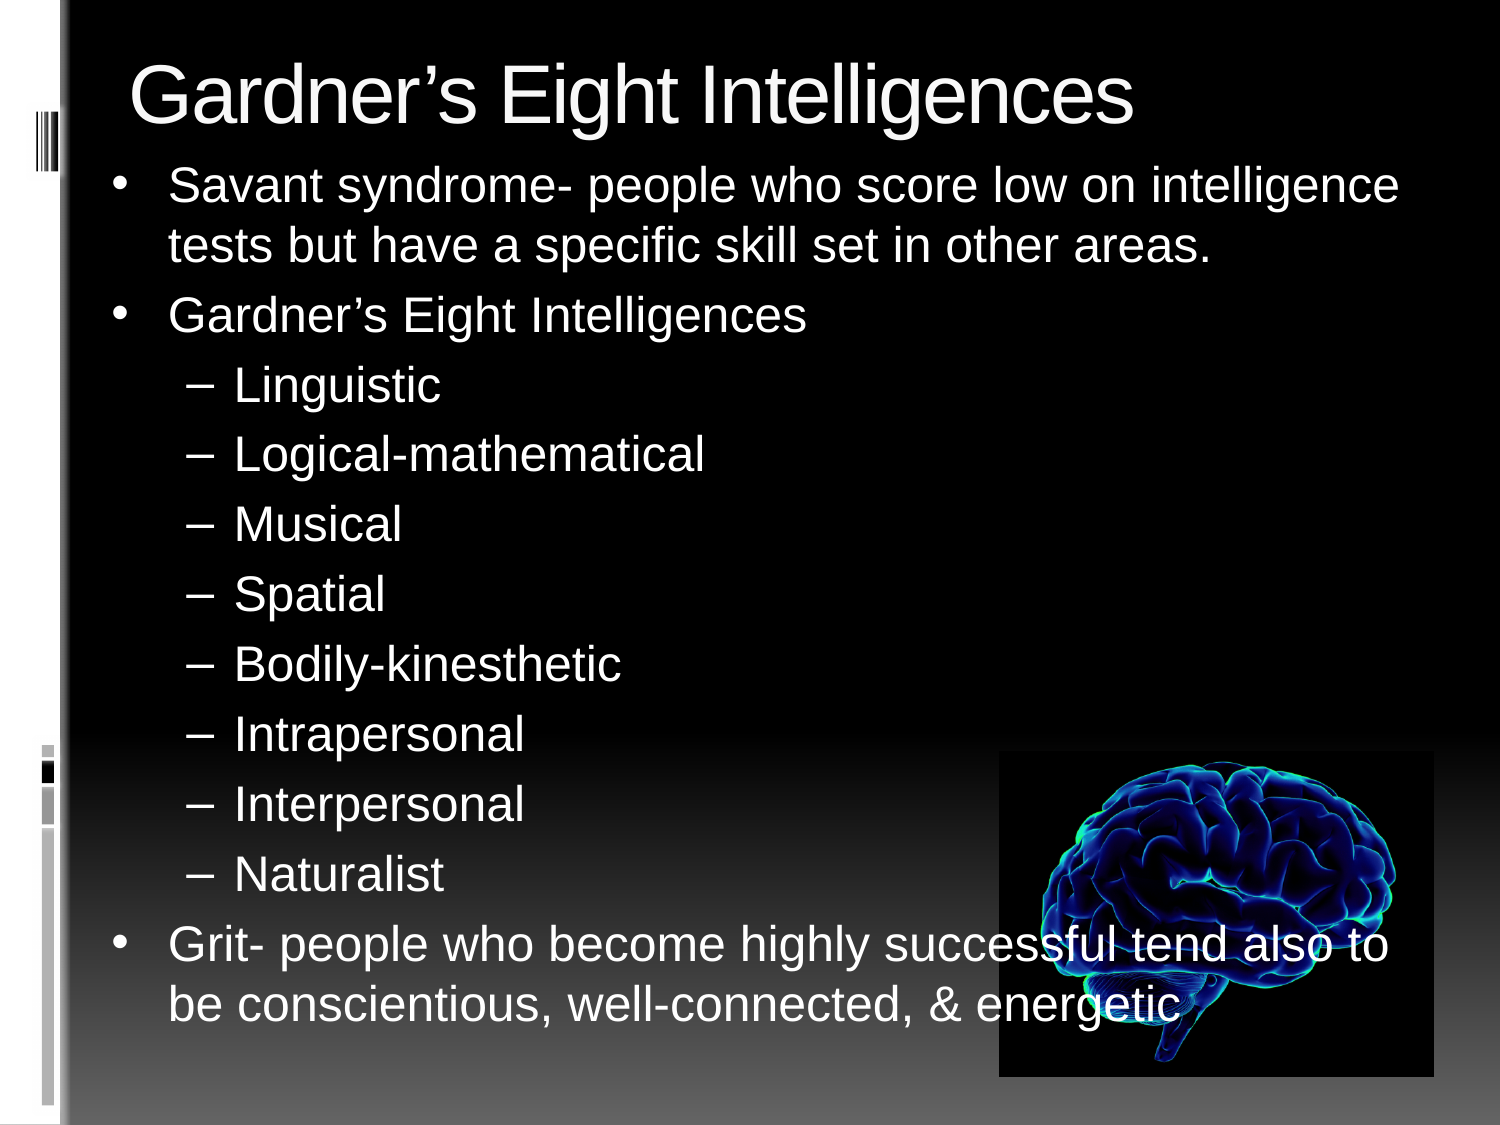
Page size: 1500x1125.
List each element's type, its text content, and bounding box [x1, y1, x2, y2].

picture [999, 750, 1434, 1077]
text_box Savant syndrome- people who score low on intelligence tests but have a specific skill set in other areas. Gardner’s Eight Intelligences Linguistic Logical-mathematical Musical Spatial Bodily-kinesthetic Intrapersonal Interpersonal Naturalist Grit- people who become highly successful tend also to be conscientious, well-connected, & energetic [96, 144, 1447, 1075]
title Gardner’s Eight Intelligences [0, 33, 1388, 175]
